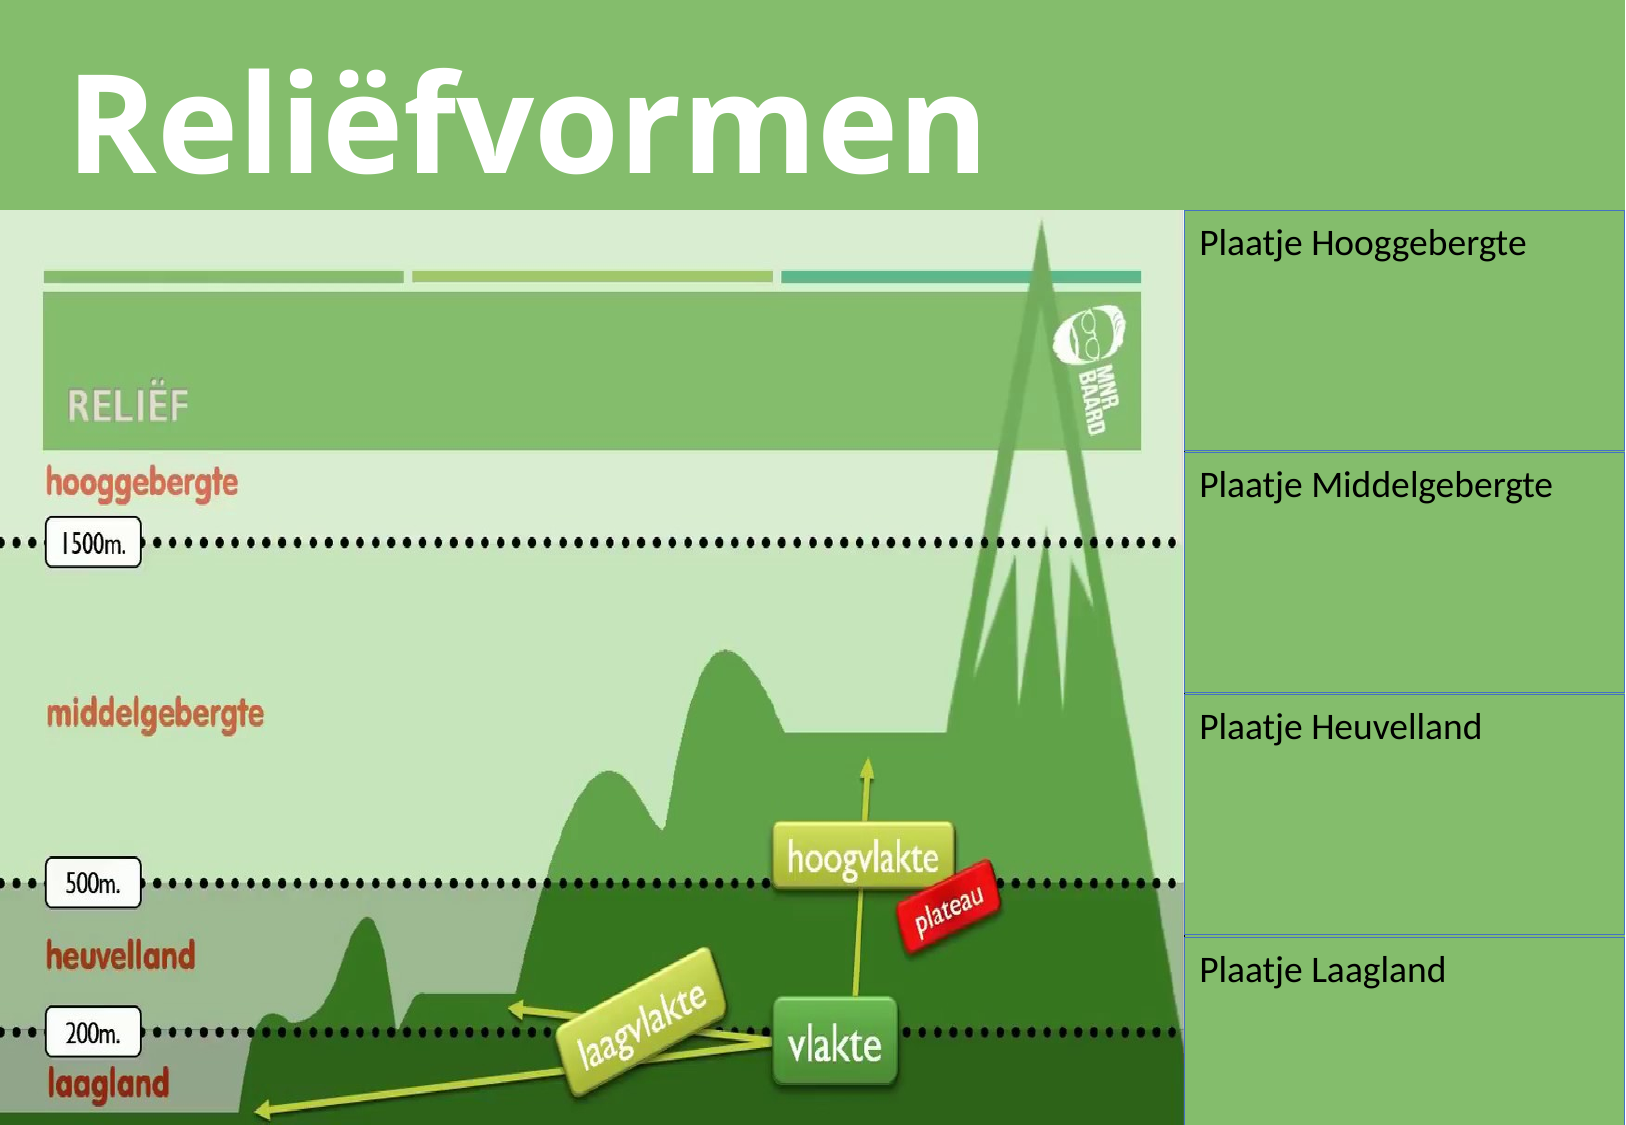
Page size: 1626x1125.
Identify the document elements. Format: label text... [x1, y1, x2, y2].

text_box Plaatje Middelgebergte [1185, 452, 1625, 693]
picture [0, 210, 1185, 1125]
text_box Plaatje Heuvelland [1185, 694, 1625, 935]
text_box Plaatje Laagland [1185, 937, 1625, 1125]
text_box Plaatje Hooggebergte [1185, 210, 1625, 451]
text_box Reliëfvormen [51, 28, 1431, 209]
